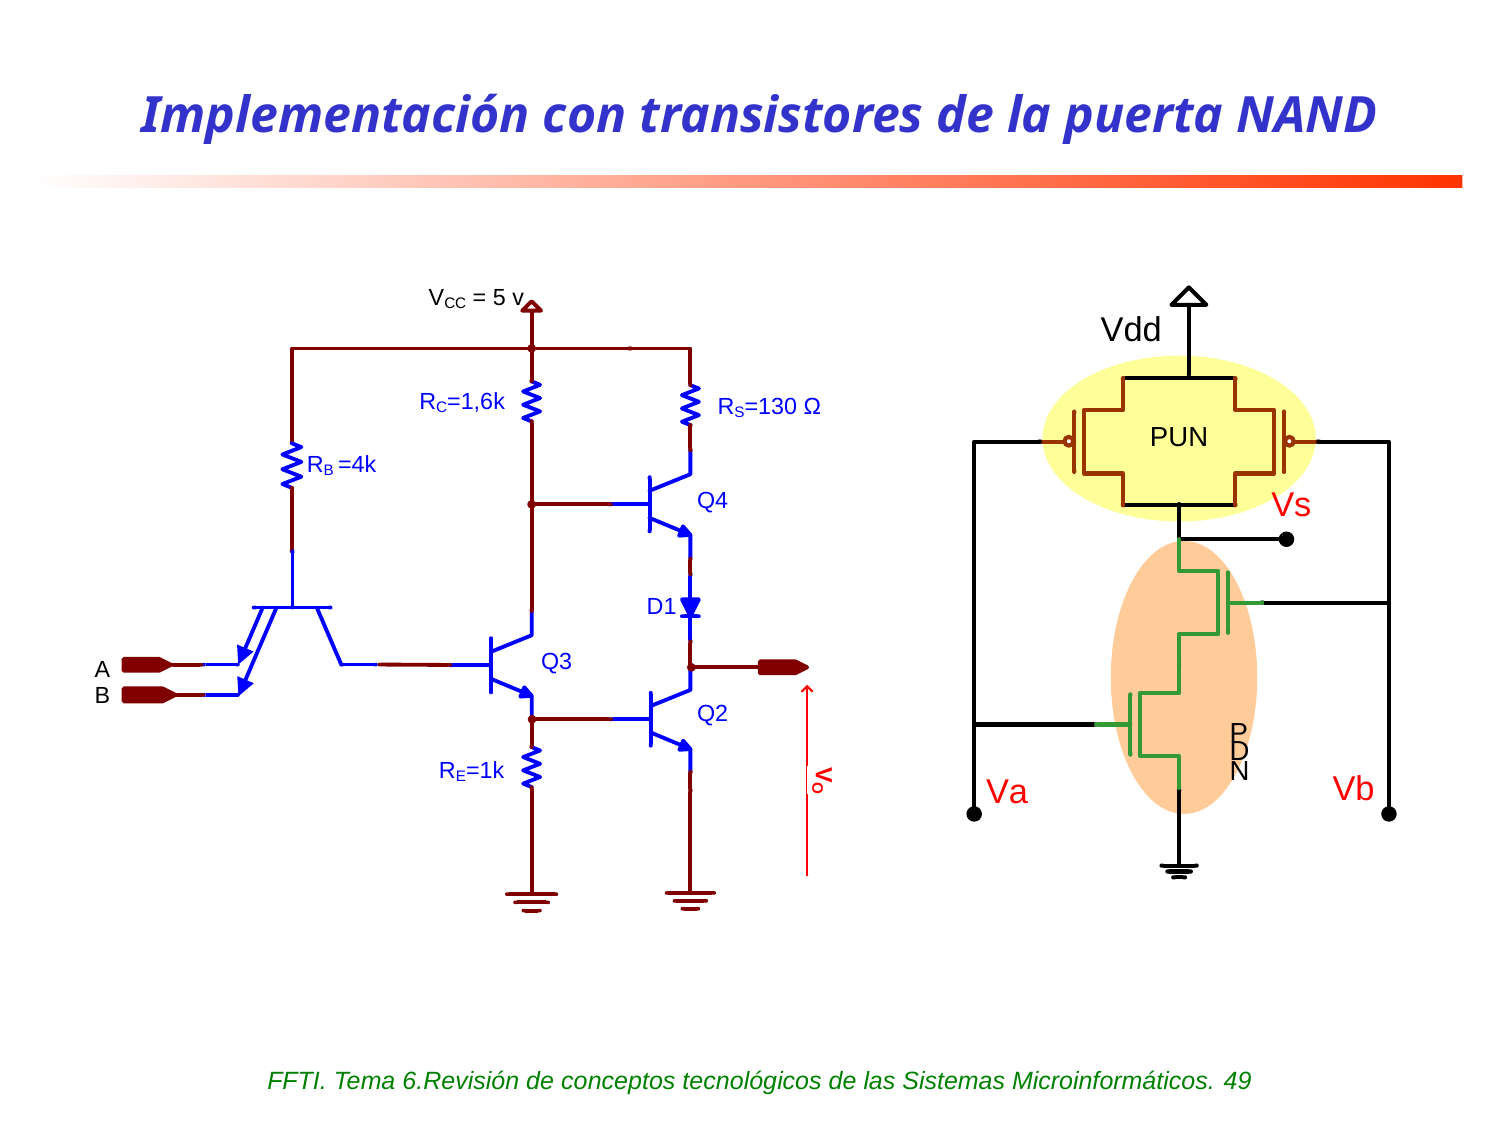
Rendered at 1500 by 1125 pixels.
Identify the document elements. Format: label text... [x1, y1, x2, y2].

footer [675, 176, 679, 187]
title Implementación con transistores de la puerta NAND [68, 49, 1451, 176]
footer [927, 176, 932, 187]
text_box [759, 176, 763, 187]
footer FFTI. Tema 6.Revisión de conceptos tecnológicos de las Sistemas Microinformáticos. 49 [68, 1056, 1451, 1103]
table_cell 1 [843, 176, 847, 187]
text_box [959, 279, 1405, 886]
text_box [92, 279, 843, 915]
